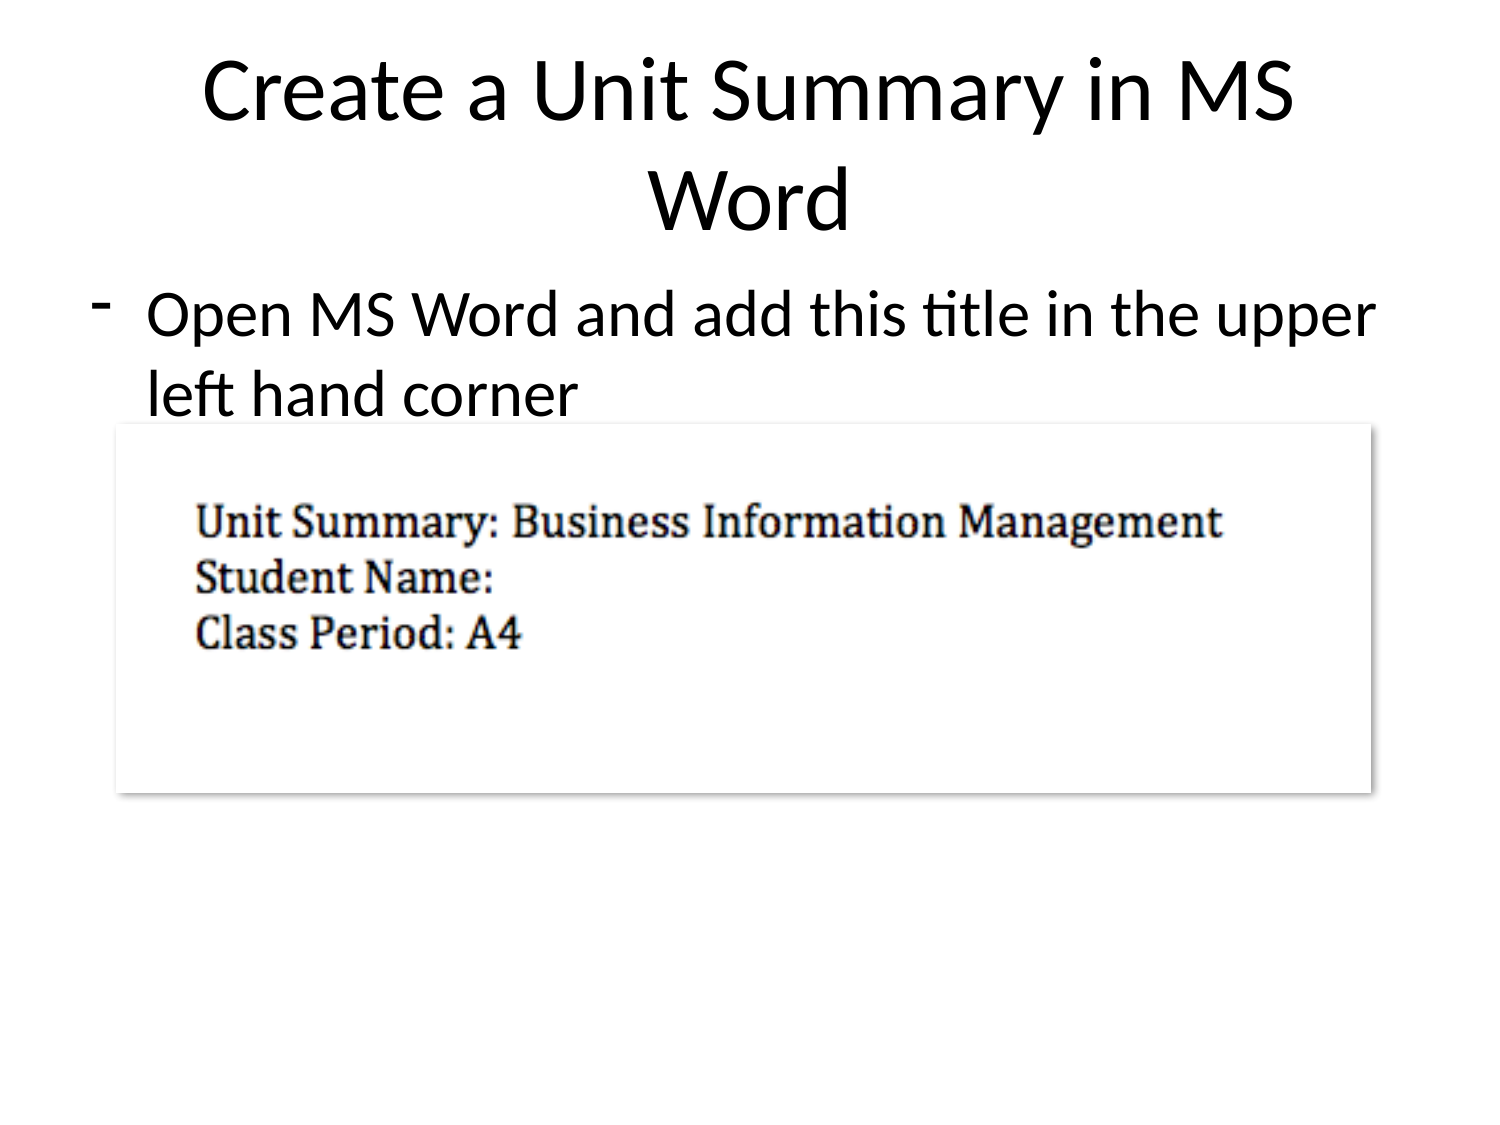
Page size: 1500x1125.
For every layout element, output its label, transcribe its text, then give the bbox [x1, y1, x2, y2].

picture [116, 424, 1371, 793]
list Open MS Word and add this title in the upper left hand corner [75, 262, 1425, 1005]
title Create a Unit Summary in MS Word [75, 45, 1425, 233]
